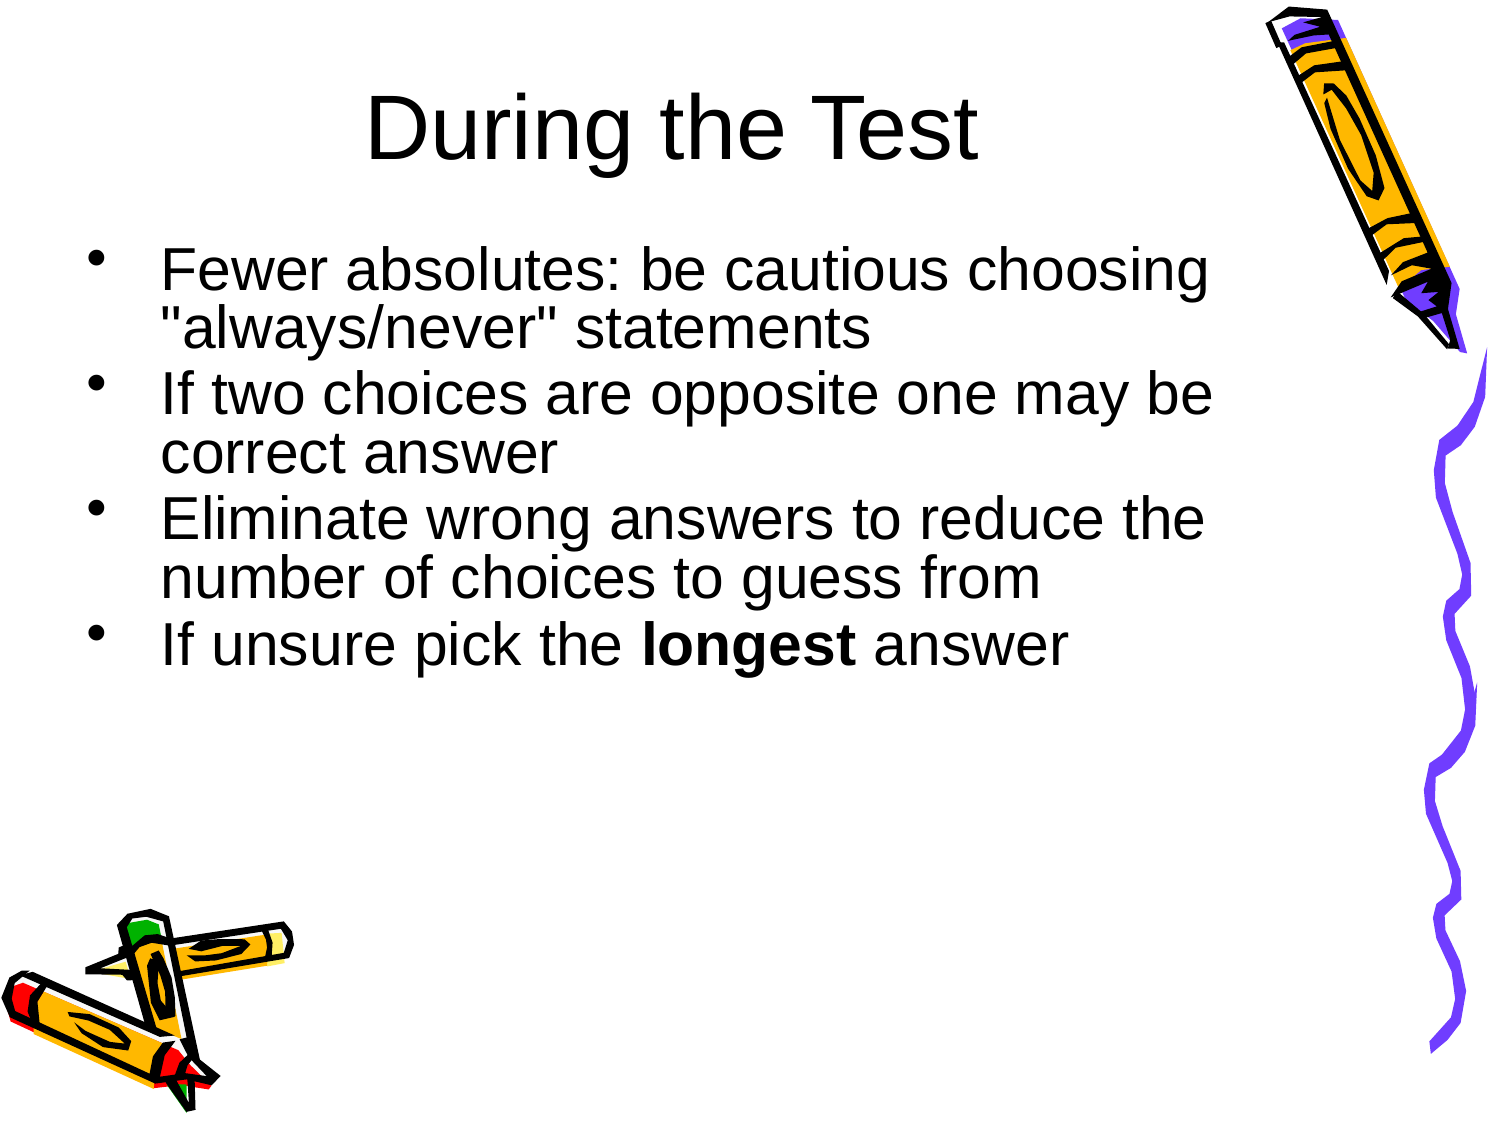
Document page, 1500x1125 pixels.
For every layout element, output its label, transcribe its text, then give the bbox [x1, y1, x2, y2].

title During the Test [120, 0, 1249, 179]
list Fewer absolutes: be cautious choosing "always/never" statements If two choices are opposite one may be correct answer Eliminate wrong answers to reduce the number of choices to guess from If unsure pick the longest answer [85, 243, 1350, 845]
